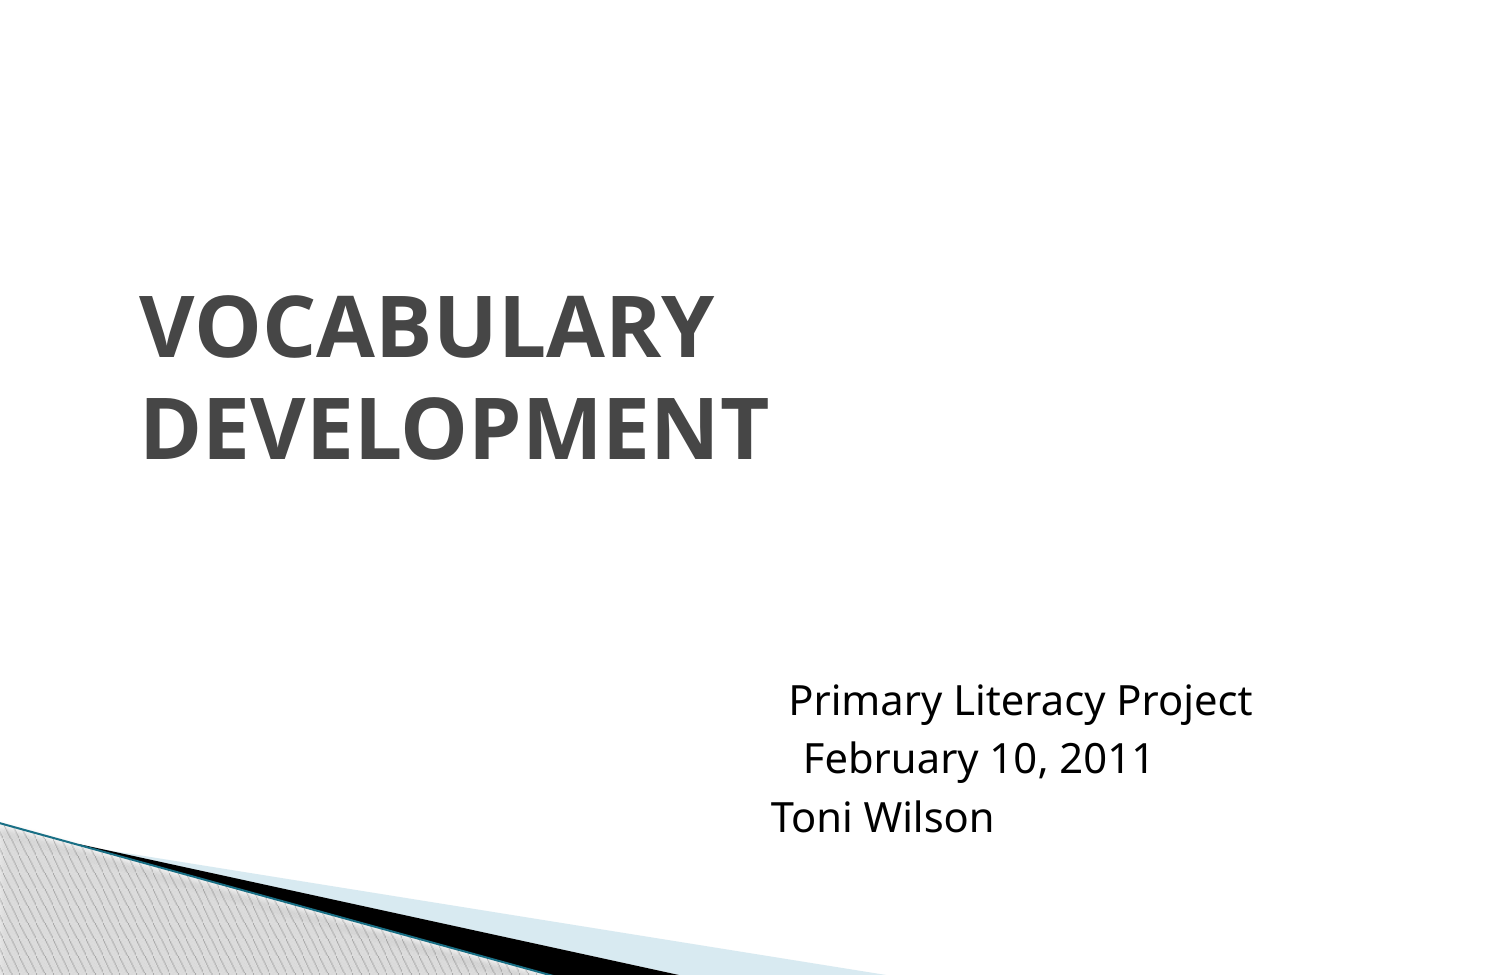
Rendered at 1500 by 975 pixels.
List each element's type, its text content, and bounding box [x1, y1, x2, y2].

title VOCABULARY DEVELOPMENT [125, 86, 1388, 663]
list Primary Literacy Project February 10, 2011 Toni Wilson kathcooke2003@yahoo.com [230, 665, 1476, 926]
